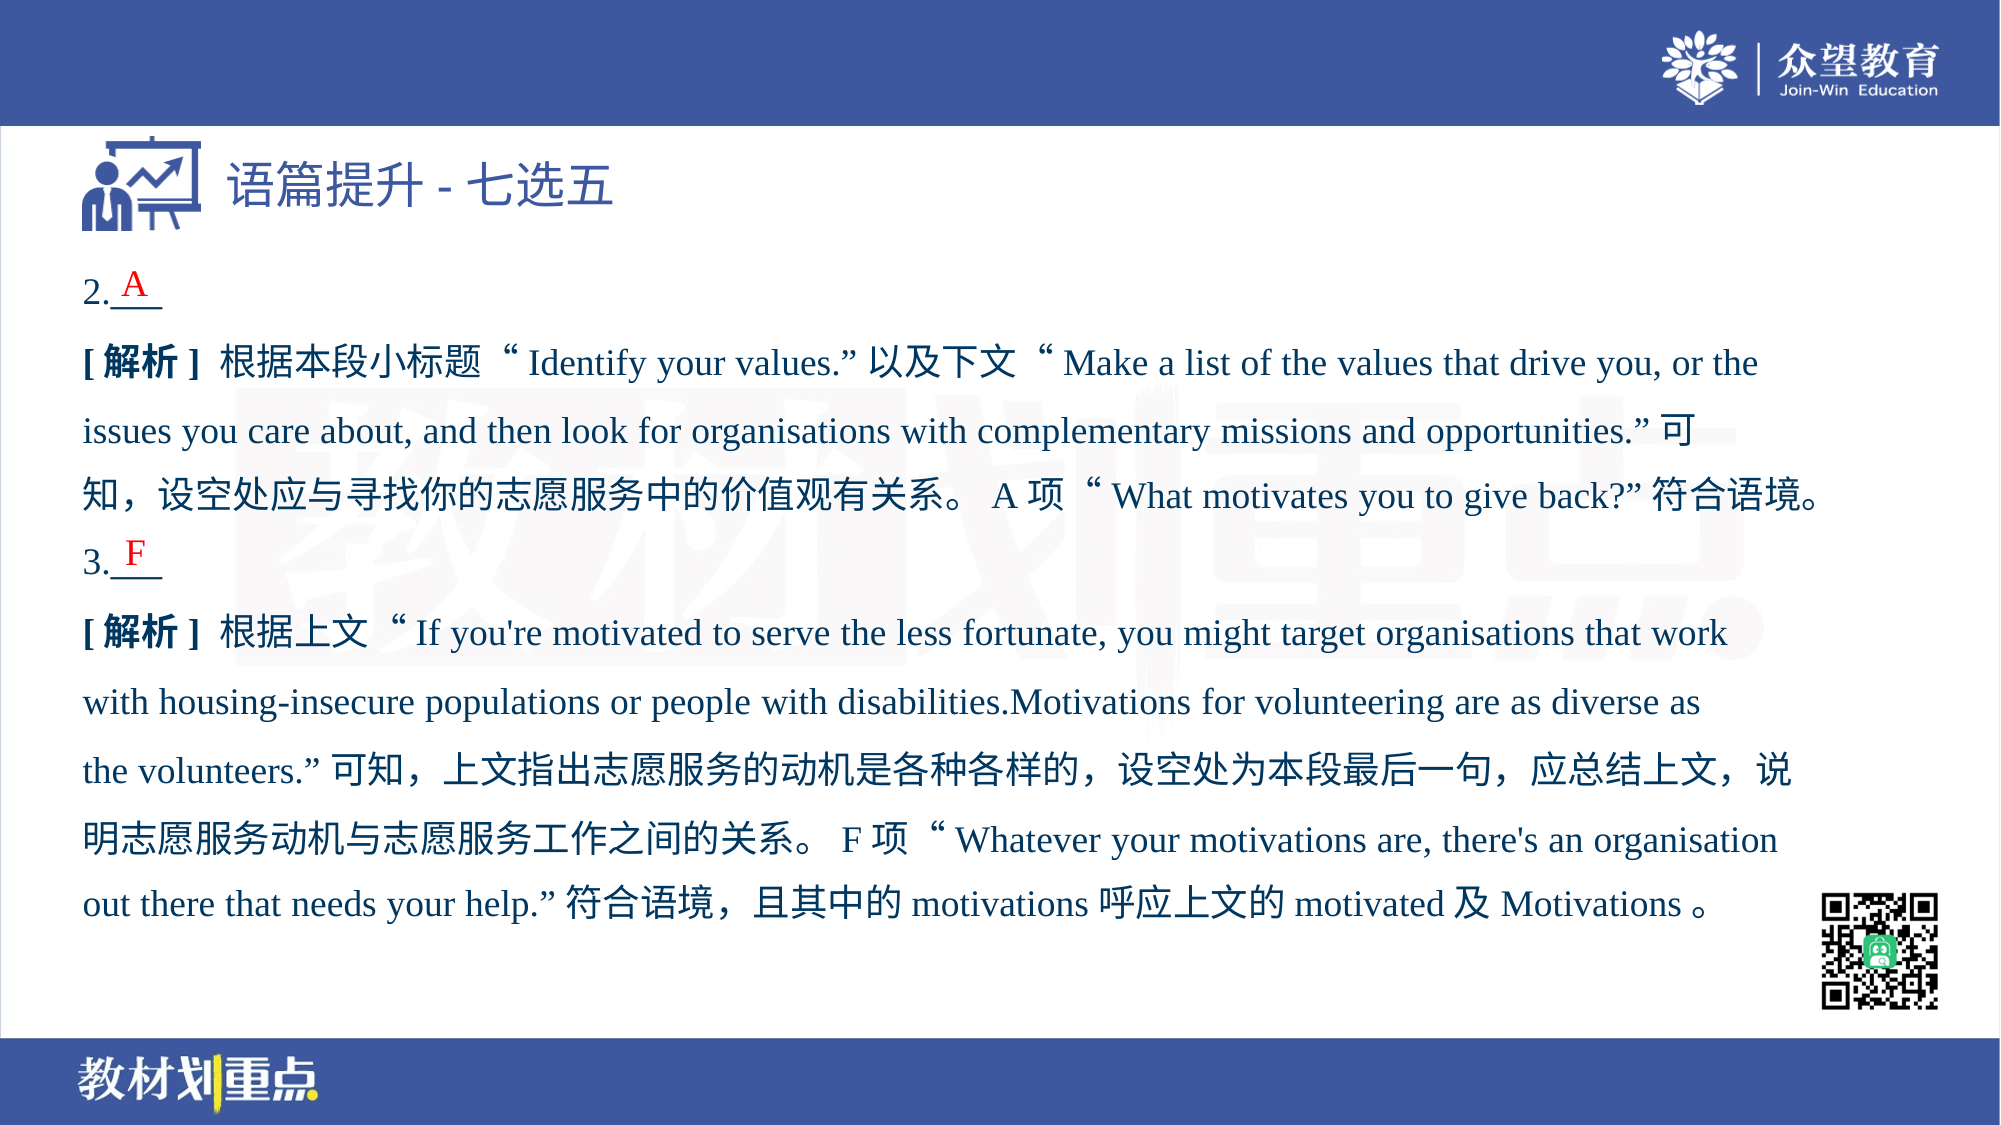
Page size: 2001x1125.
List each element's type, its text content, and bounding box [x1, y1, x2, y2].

text_box F [111, 508, 160, 567]
text_box [解析] 根据上文“If you're motivated to serve the less fortunate, you might target organisations that work with housing-insecure populations or people with disabilities.Motivations for volunteering are as diverse as the volunteers.”可知，上文指出志愿服务的动机是各种各样的，设空处为本段最后一句，应总结上文，说 明志愿服务动机与志愿服务工作之间的关系。F项“Whatever your motivations are, there's an organisation out there that needs your help.”符合语境，且其中的motivations呼应上文的motivated及Motivations。 [82, 584, 1817, 918]
text_box [解析] 根据本段小标题“Identify your values.”以及下文“Make a list of the values that drive you, or the issues you care about, and then look for organisations with complementary missions and opportunities.”可 知，设空处应与寻找你的志愿服务中的价值观有关系。A项“What motivates you to give back?”符合语境。 [82, 313, 1817, 509]
text_box 3.___ [82, 517, 1817, 575]
text_box A [107, 238, 162, 298]
text_box 2.___ [82, 247, 1817, 306]
picture [0, 0, 2000, 1125]
